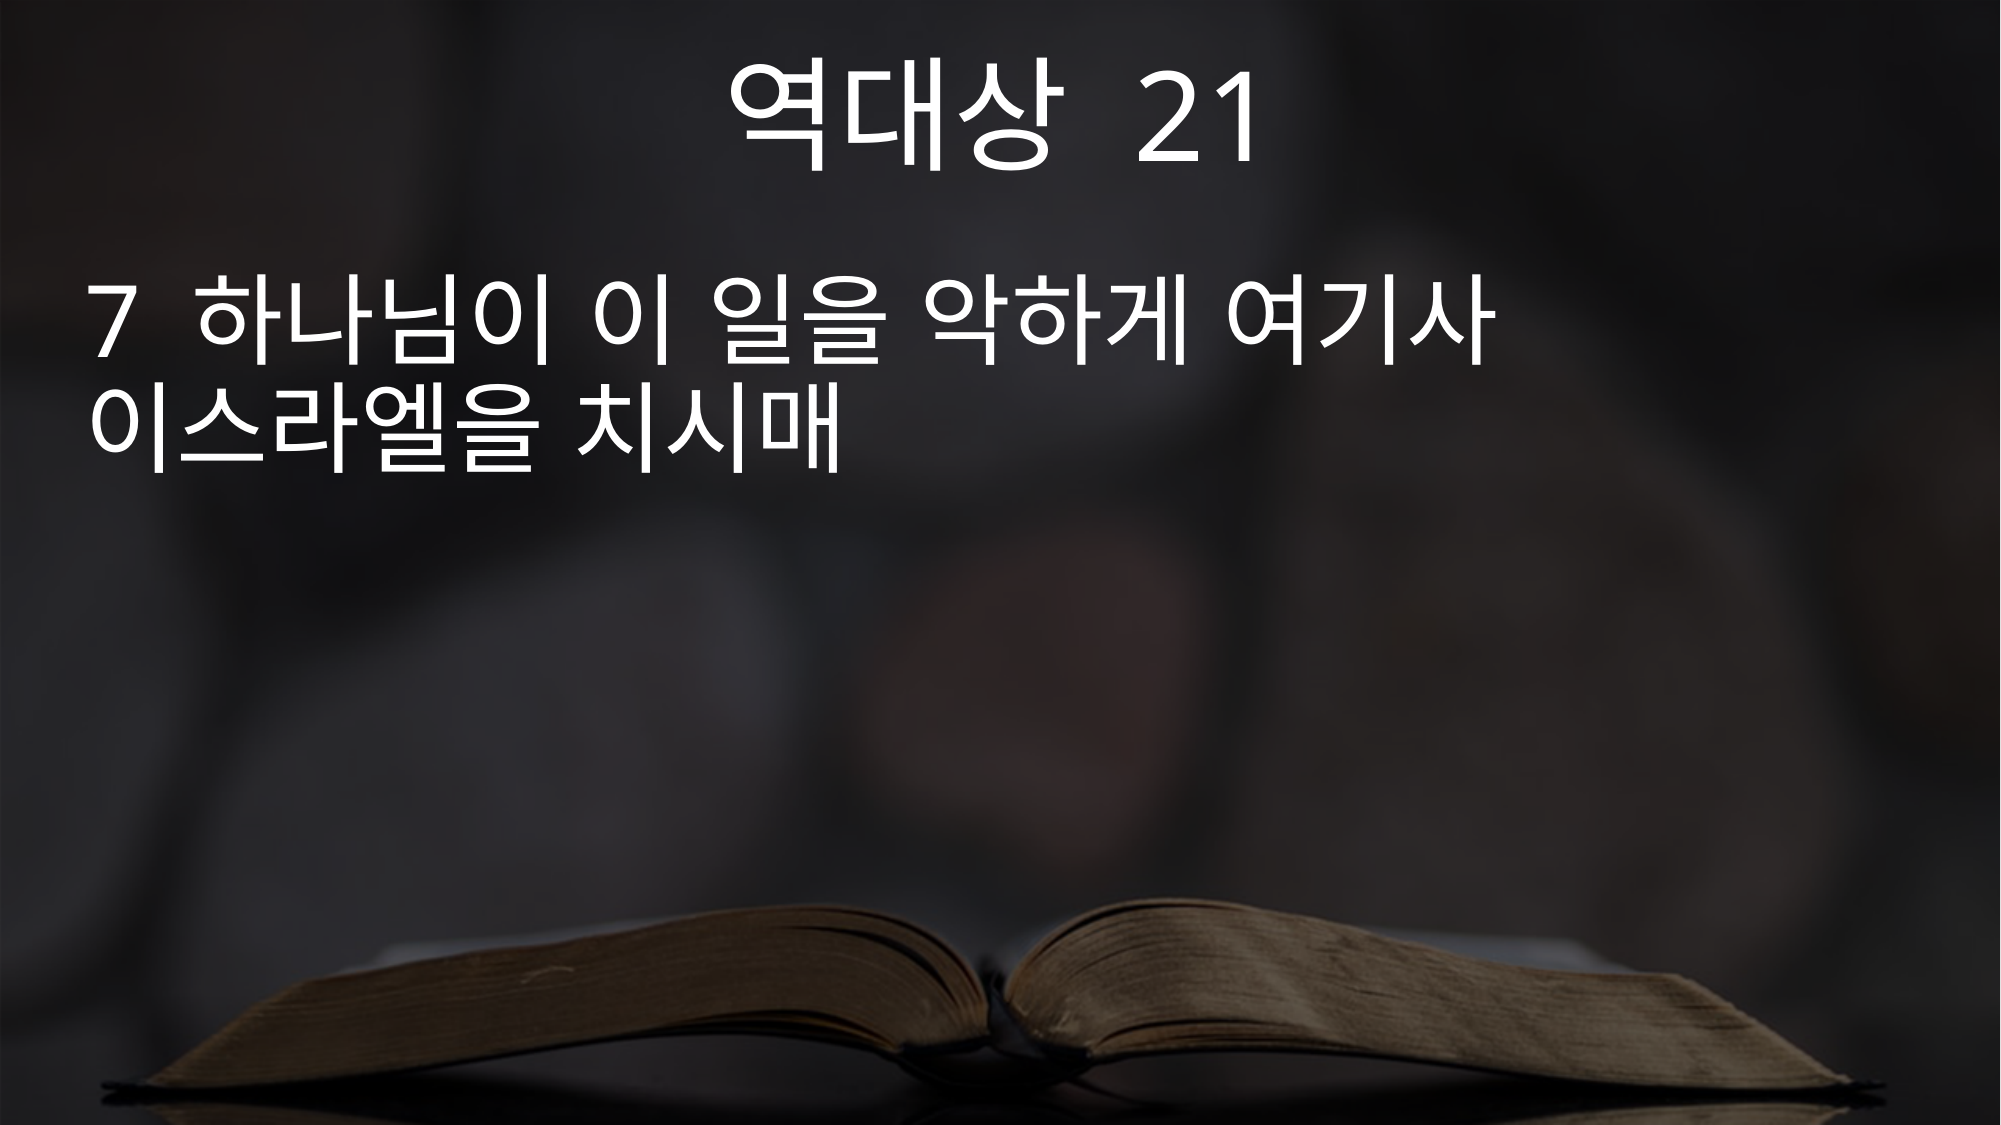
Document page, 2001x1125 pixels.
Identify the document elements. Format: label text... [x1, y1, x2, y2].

picture [0, 0, 2001, 1125]
list 7 하나님이 이 일을 악하게 여기사 이스라엘을 치시매 [69, 263, 1953, 423]
footer 역대상 21 [0, 32, 2000, 192]
